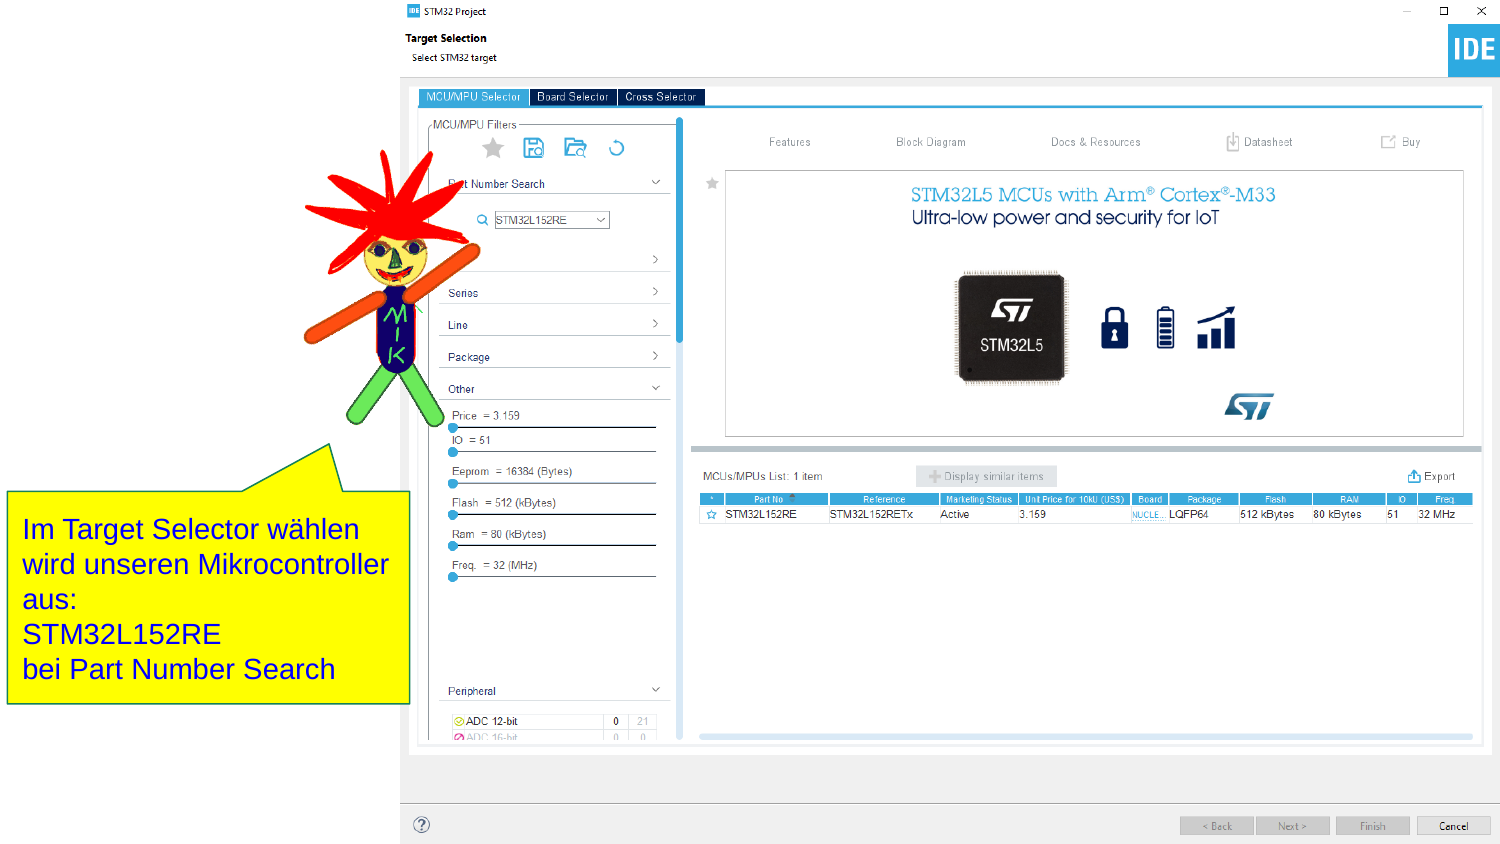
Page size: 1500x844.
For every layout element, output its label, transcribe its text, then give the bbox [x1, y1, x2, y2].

text_box Im Target Selector wählen wird unseren Mikrocontroller aus: STM32L152RE bei Part Number Search [7, 443, 394, 704]
picture [285, 0, 1500, 844]
